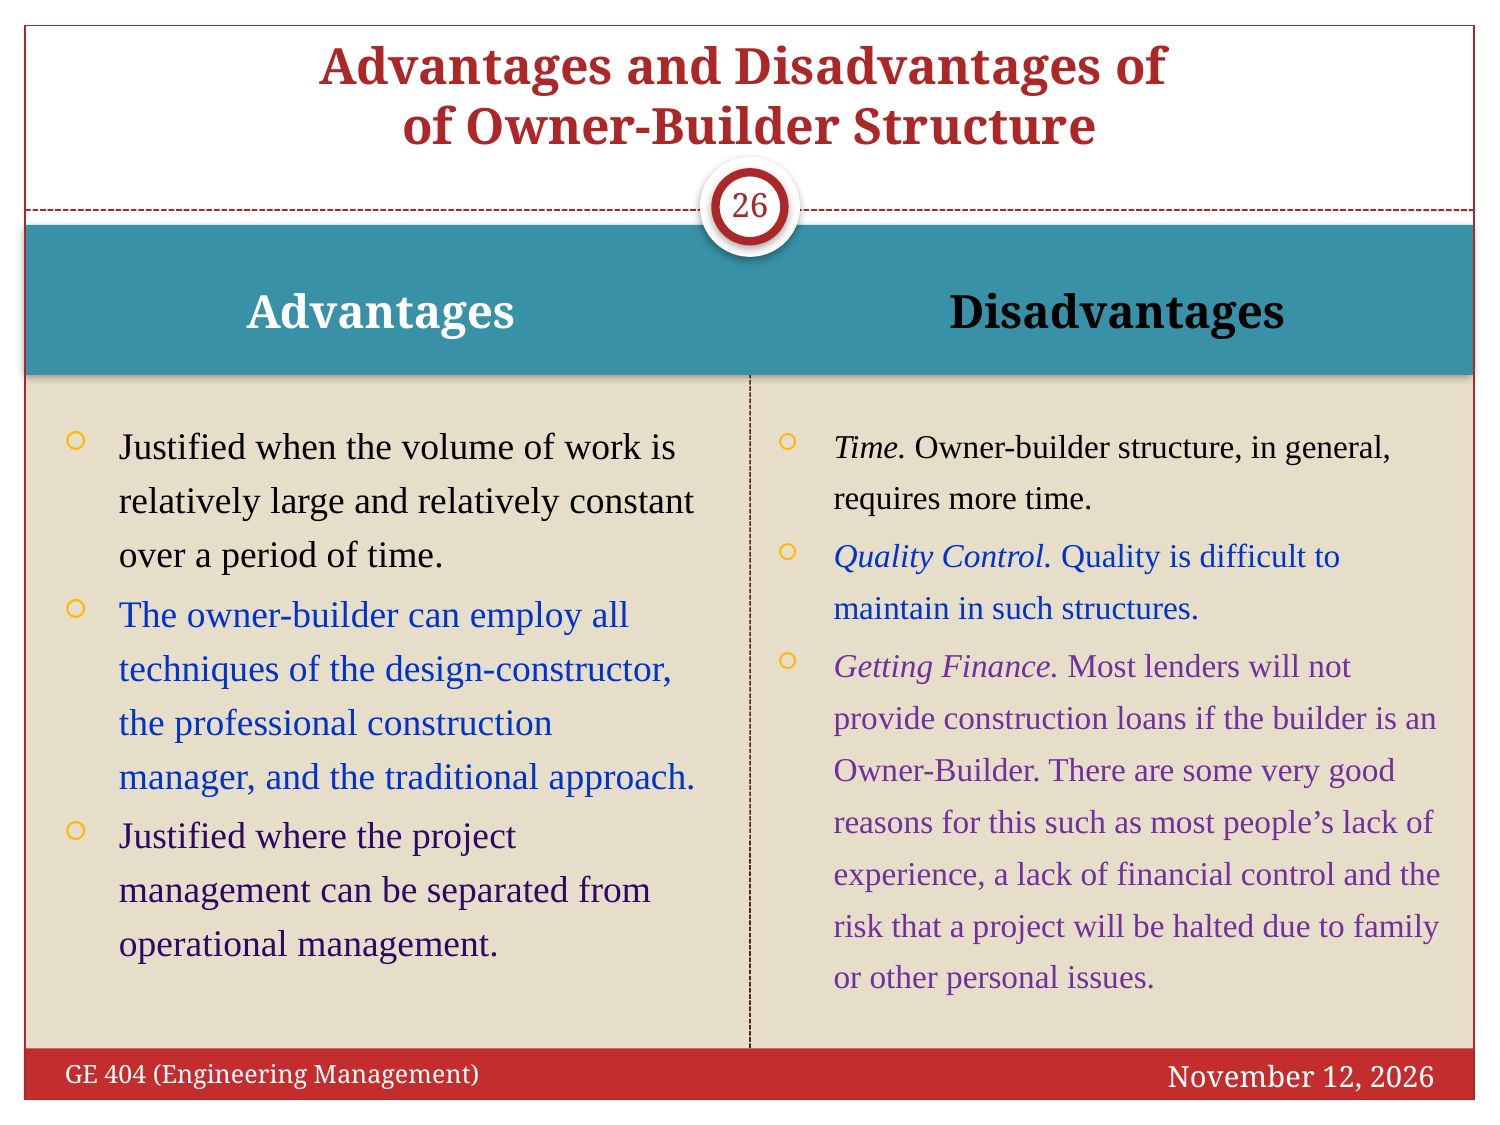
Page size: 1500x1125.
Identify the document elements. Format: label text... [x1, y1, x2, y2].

list Time. Owner-builder structure, in general, requires more time. Quality Control. Quality is difficult to maintain in such structures. Getting Finance. Most lenders will not provide construction loans if the builder is an Owner-Builder. There are some very good reasons for this such as most people’s lack of experience, a lack of financial control and the risk that a project will be halted due to family or other personal issues. [762, 405, 1475, 1033]
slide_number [950, 1050, 1450, 1111]
list Advantages [48, 249, 714, 371]
list Justified when the volume of work is relatively large and relatively constant over a period of time. The owner-builder can employ all techniques of the design-constructor, the professional construction manager, and the traditional approach. Justified where the project management can be separated from operational management. [49, 405, 713, 1032]
list Disadvantages [785, 249, 1450, 371]
slide_number 26 [712, 171, 788, 244]
title Advantages and Disadvantages of of Owner-Builder Structure [49, 37, 1450, 162]
footer GE 404 (Engineering Management) [50, 1051, 638, 1112]
